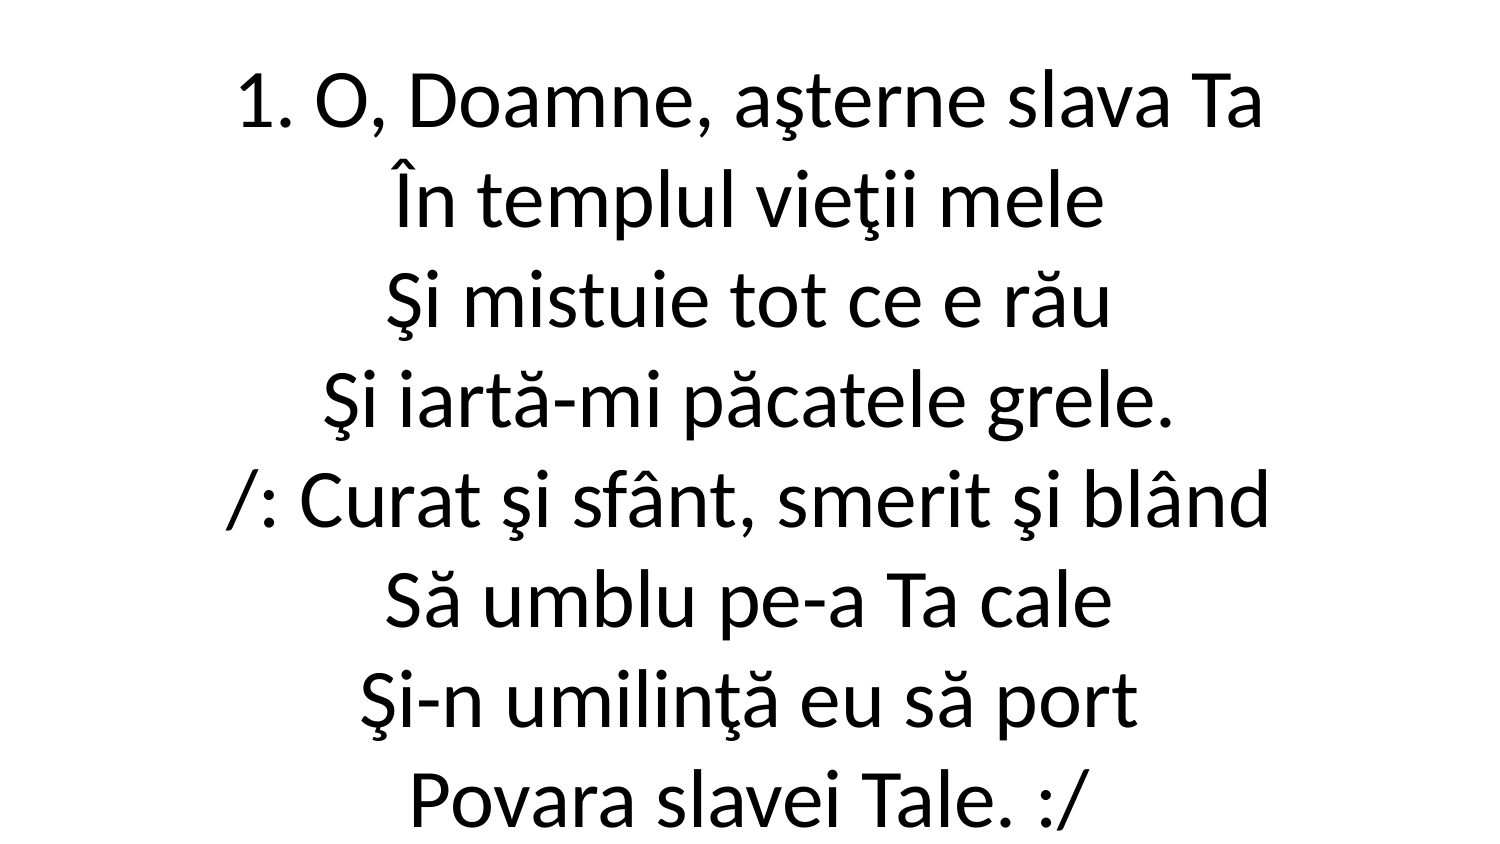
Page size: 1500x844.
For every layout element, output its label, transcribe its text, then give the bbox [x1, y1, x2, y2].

text_box 1. O, Doamne, aşterne slava Ta În templul vieţii mele Şi mistuie tot ce e rău Şi iartă-mi păcatele grele. /: Curat şi sfânt, smerit şi blând Să umblu pe-a Ta cale Şi-n umilinţă eu să port Povara slavei Tale. :/ [211, 0, 1289, 844]
